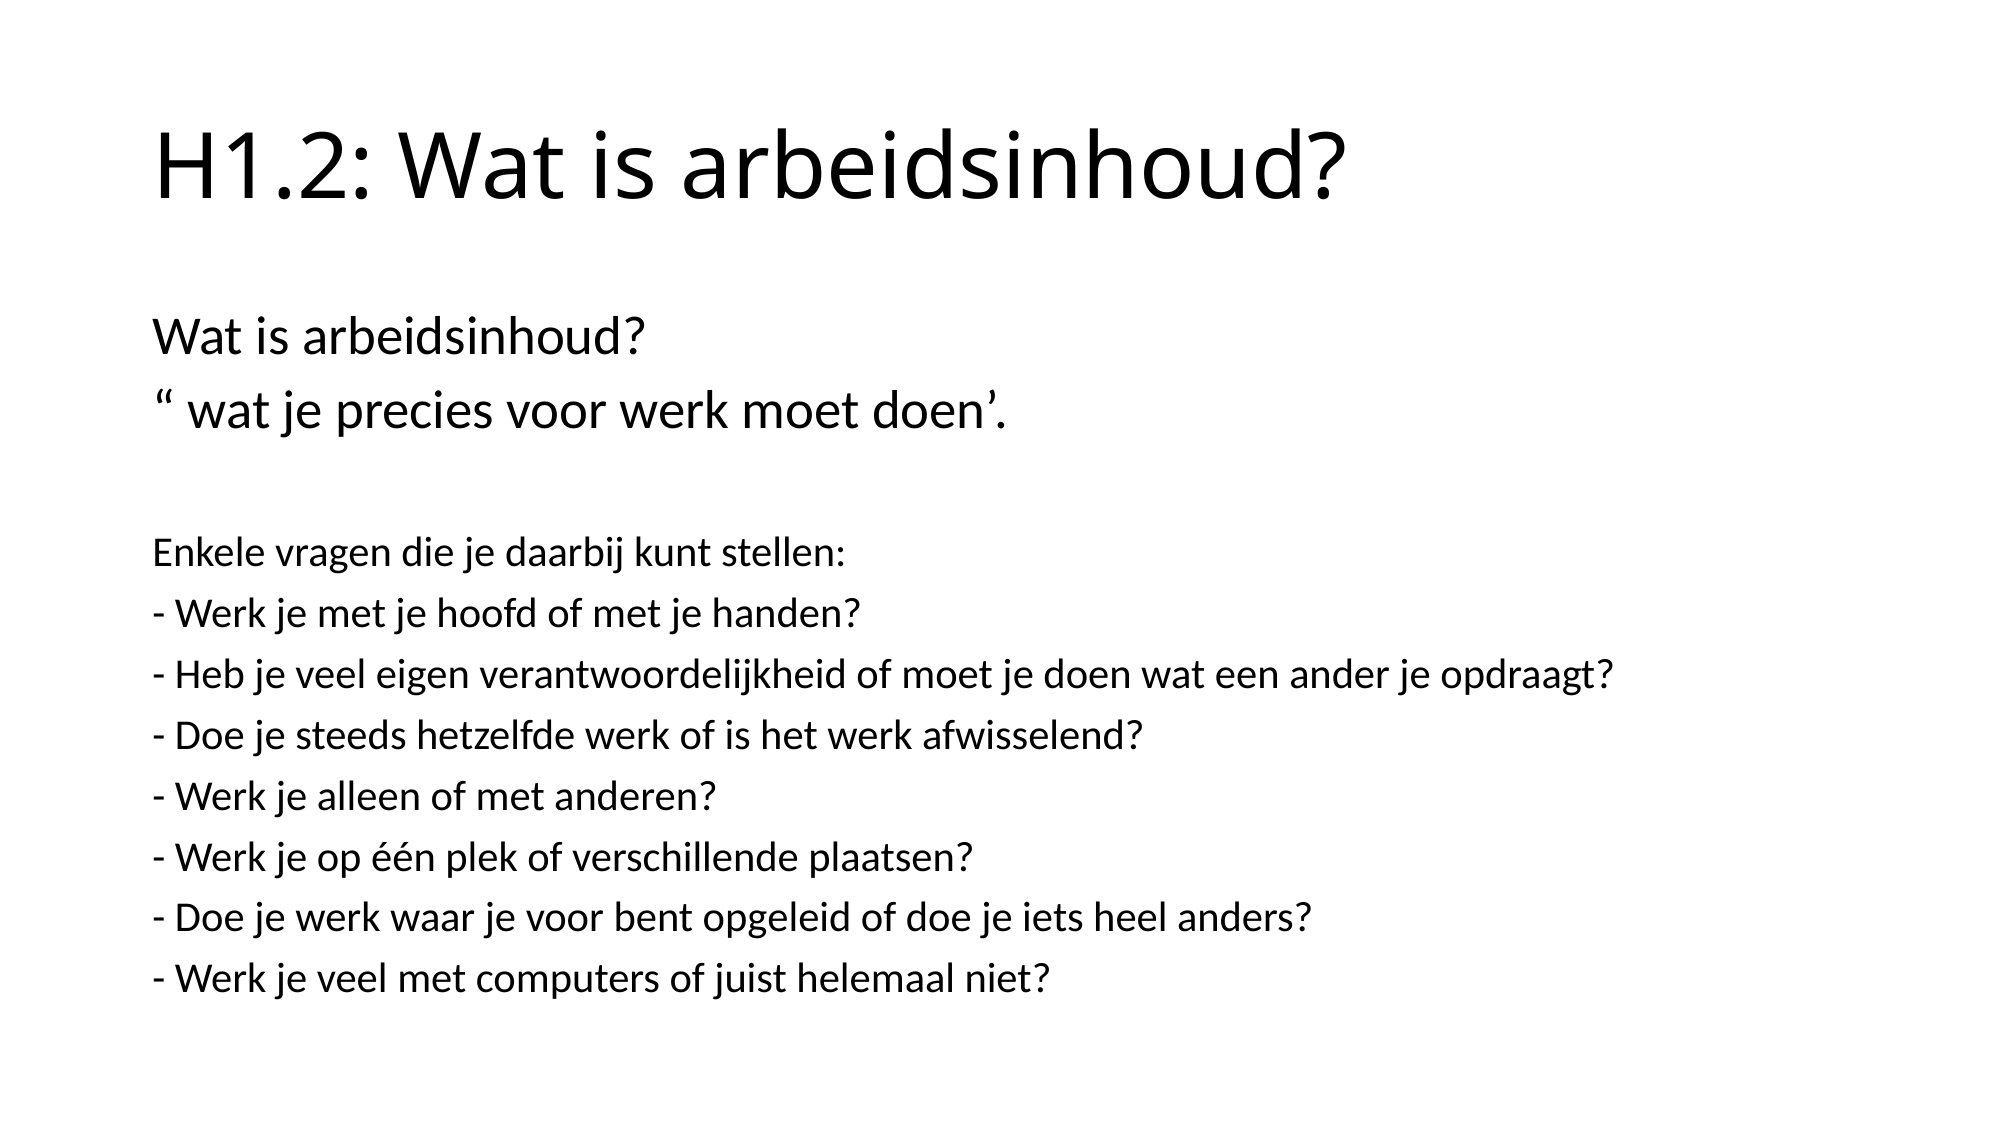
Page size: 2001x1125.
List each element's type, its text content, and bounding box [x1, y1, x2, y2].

list Wat is arbeidsinhoud? “ wat je precies voor werk moet doen’. Enkele vragen die je daarbij kunt stellen: - Werk je met je hoofd of met je handen? - Heb je veel eigen verantwoordelijkheid of moet je doen wat een ander je opdraagt? - Doe je steeds hetzelfde werk of is het werk afwisselend? - Werk je alleen of met anderen? - Werk je op één plek of verschillende plaatsen? - Doe je werk waar je voor bent opgeleid of doe je iets heel anders? - Werk je veel met computers of juist helemaal niet? [137, 299, 1863, 1014]
title H1.2: Wat is arbeidsinhoud? [137, 59, 1863, 278]
